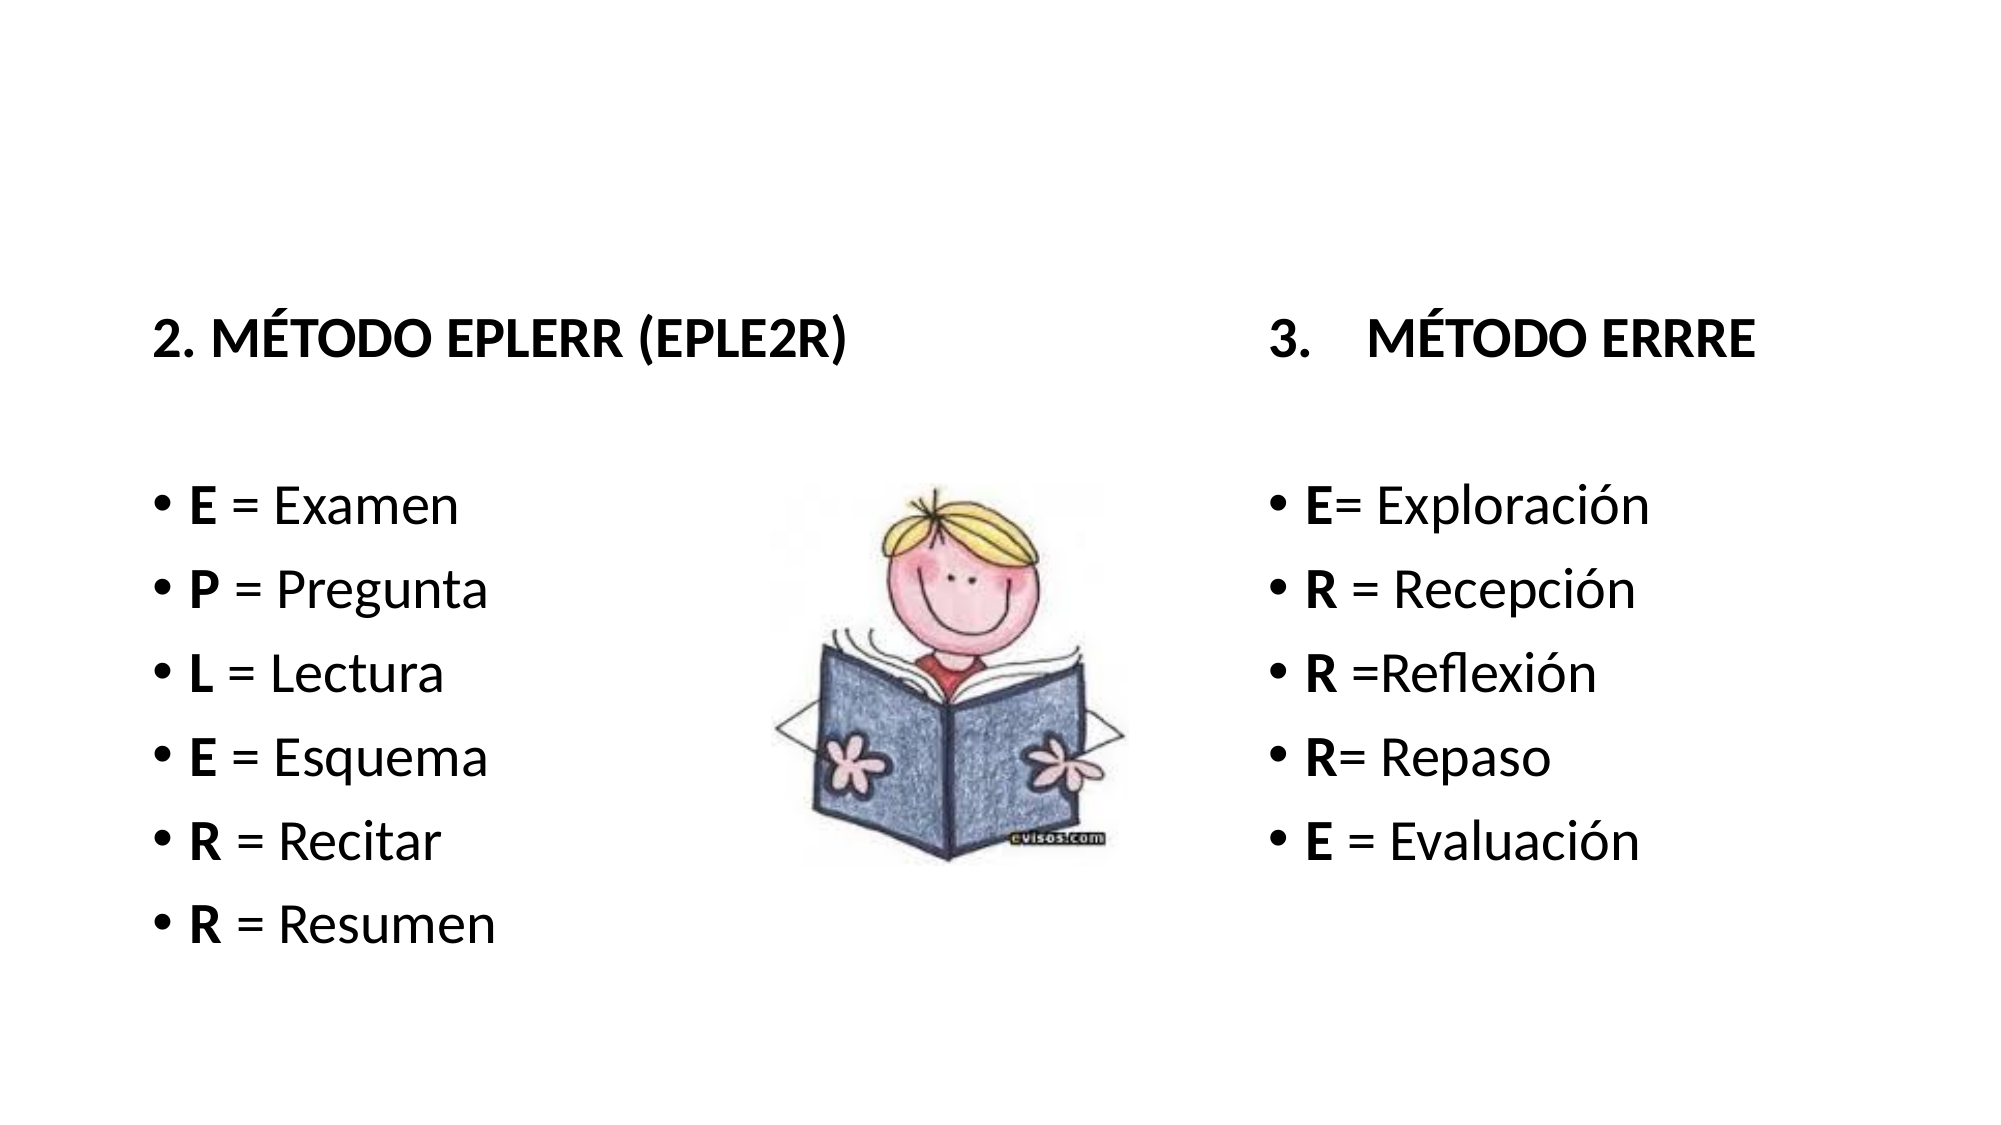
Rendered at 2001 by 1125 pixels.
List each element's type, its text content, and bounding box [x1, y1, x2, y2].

picture [771, 483, 1129, 866]
list 2. MÉTODO EPLERR (EPLE2R) E = Examen P = Pregunta L = Lectura E = Esquema R = Recitar R = Resumen [137, 299, 869, 1014]
list 3. MÉTODO ERRRE E= Exploración R = Recepción R =Reflexión R= Repaso E = Evaluación [1253, 299, 1950, 1014]
